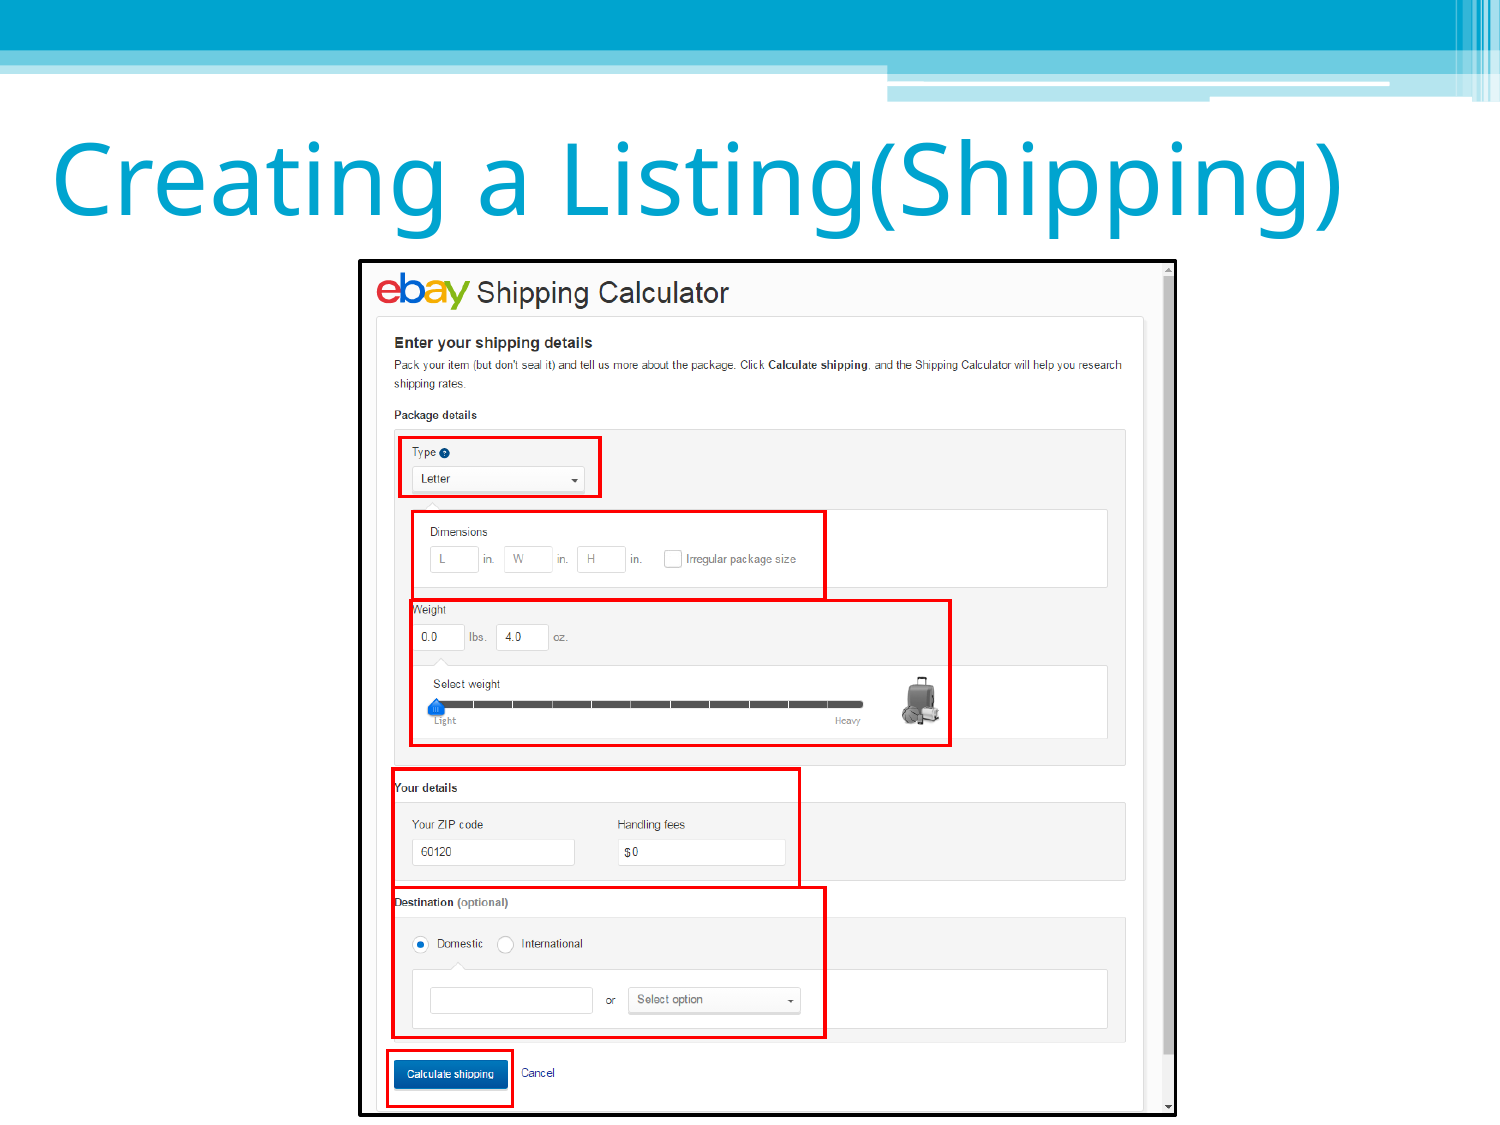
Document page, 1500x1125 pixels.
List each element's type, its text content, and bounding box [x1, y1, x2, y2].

text_box Creating a Listing(Shipping) [35, 87, 1500, 263]
picture [361, 262, 1174, 1114]
